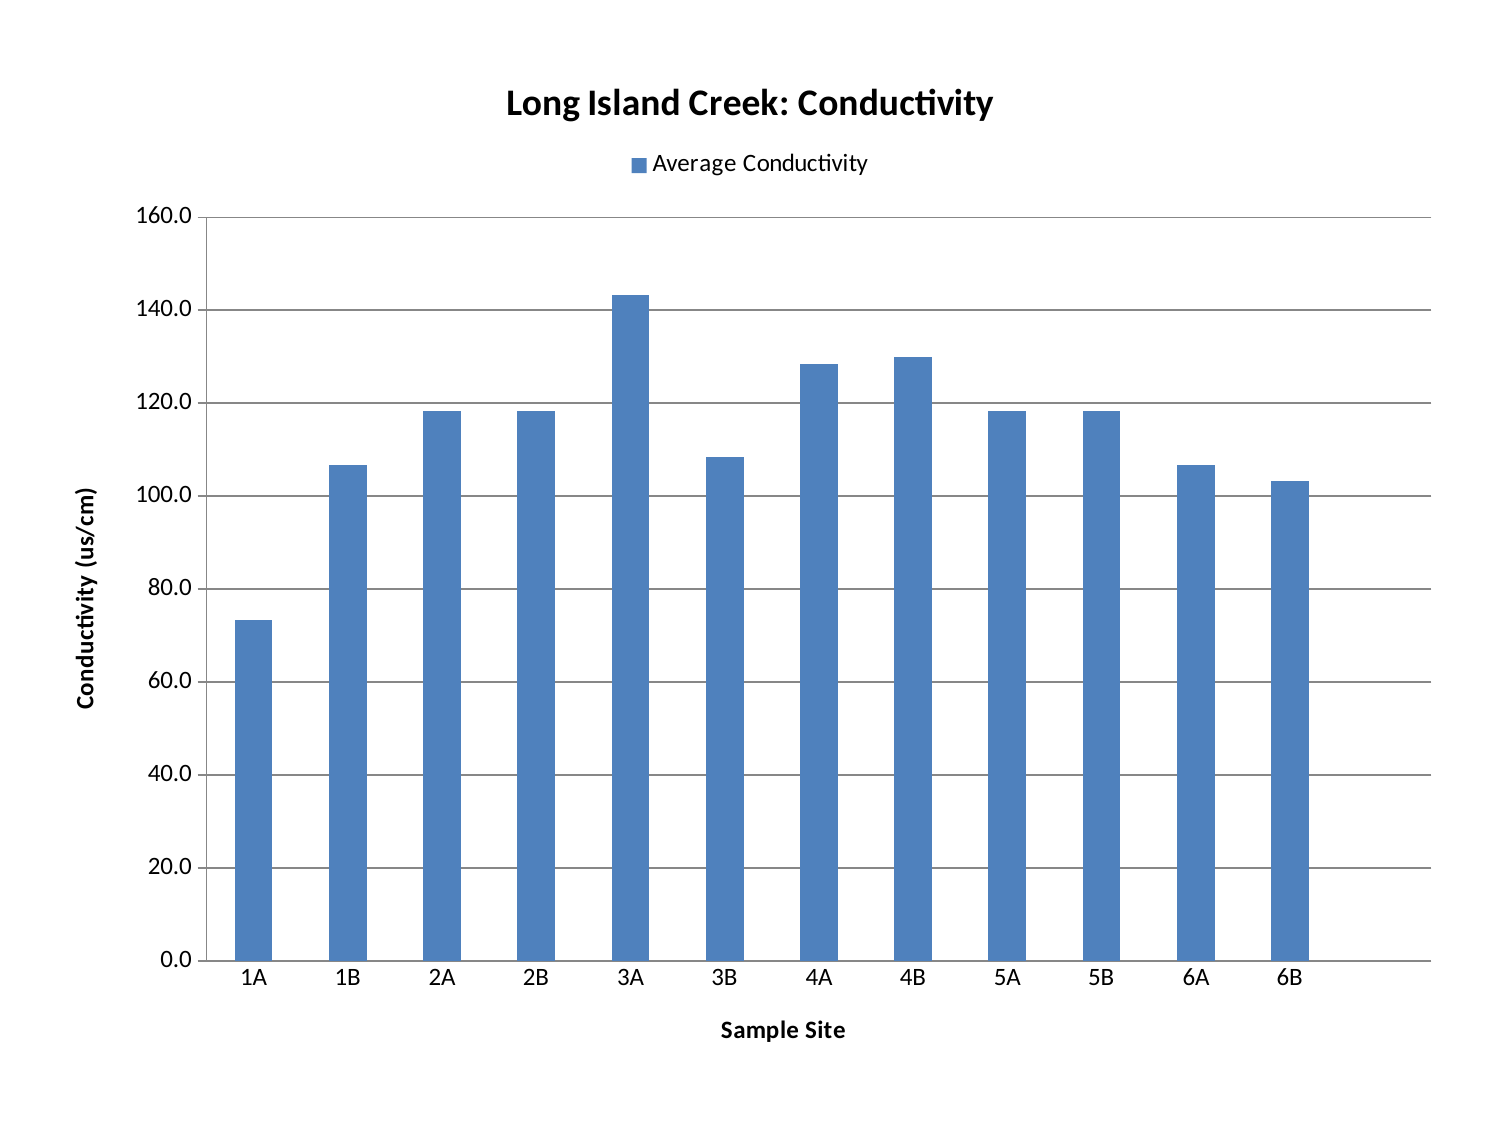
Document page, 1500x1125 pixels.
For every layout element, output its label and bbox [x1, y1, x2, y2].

chart [40, 47, 1460, 1078]
